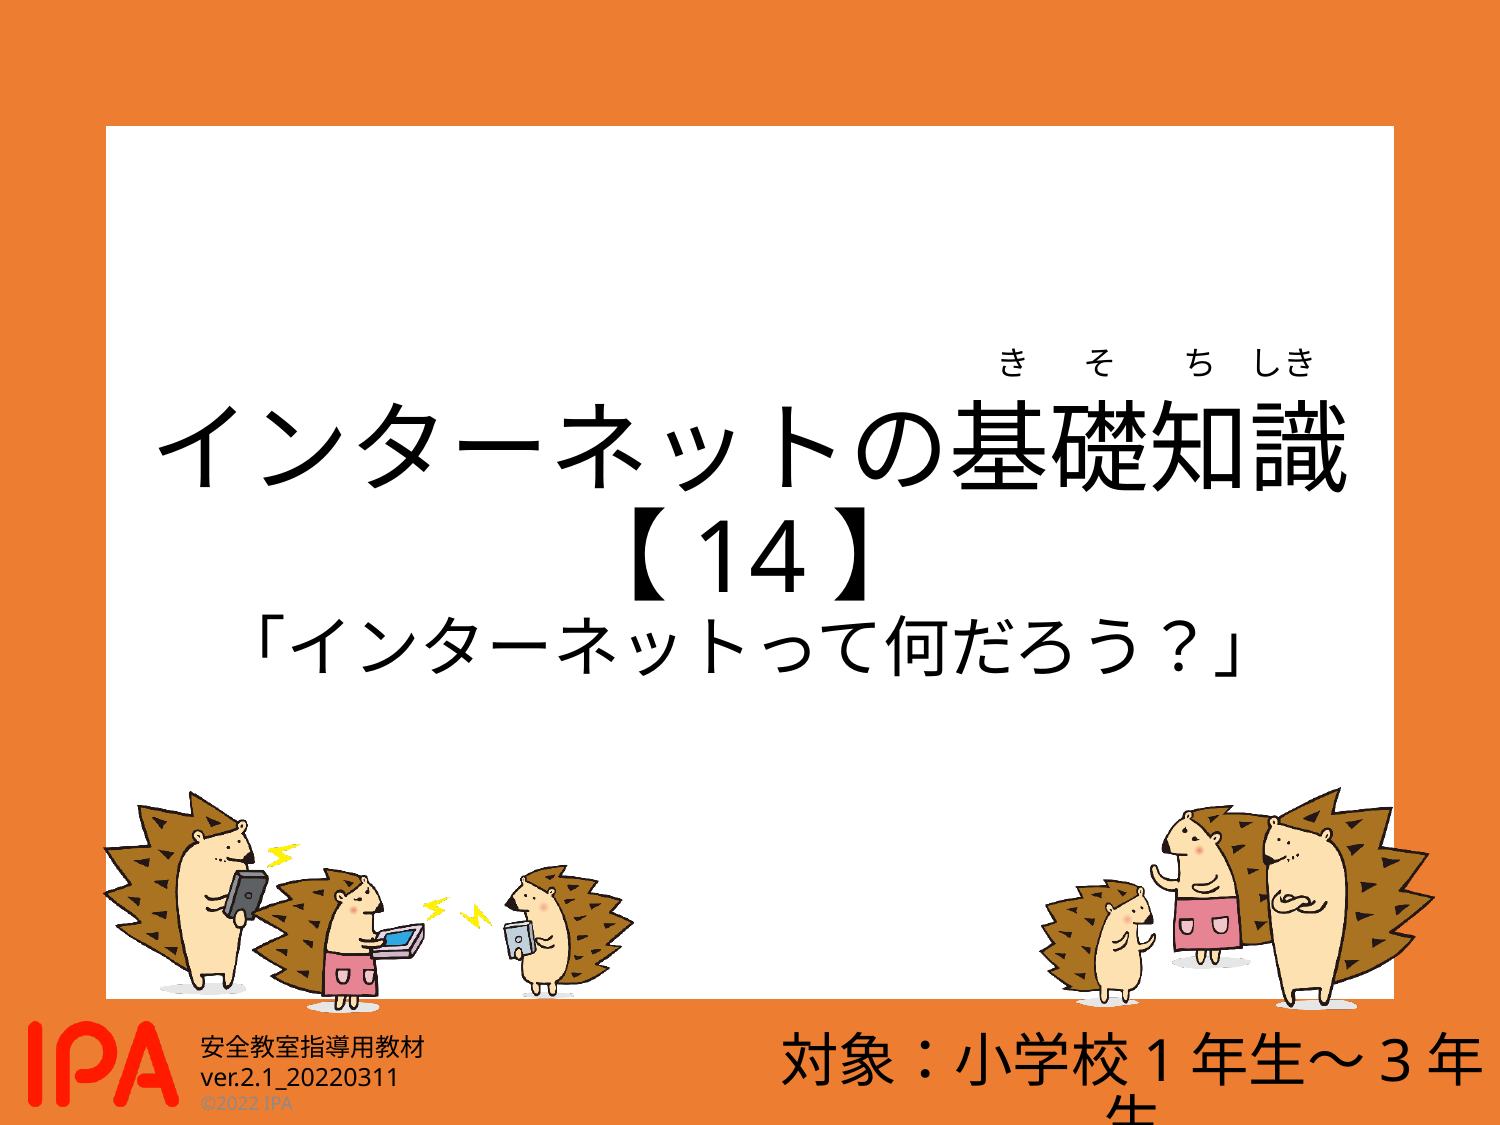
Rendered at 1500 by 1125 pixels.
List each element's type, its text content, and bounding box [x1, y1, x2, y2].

picture [103, 1009, 634, 1013]
picture [28, 1021, 179, 1107]
text_box き そ ち しき [915, 334, 1362, 390]
picture [1039, 787, 1435, 1010]
list 対象：小学校1年生～3年生 [753, 1032, 1500, 1125]
title インターネットの基礎知識【14】 「インターネットって何だろう？」 [93, 125, 1407, 1009]
